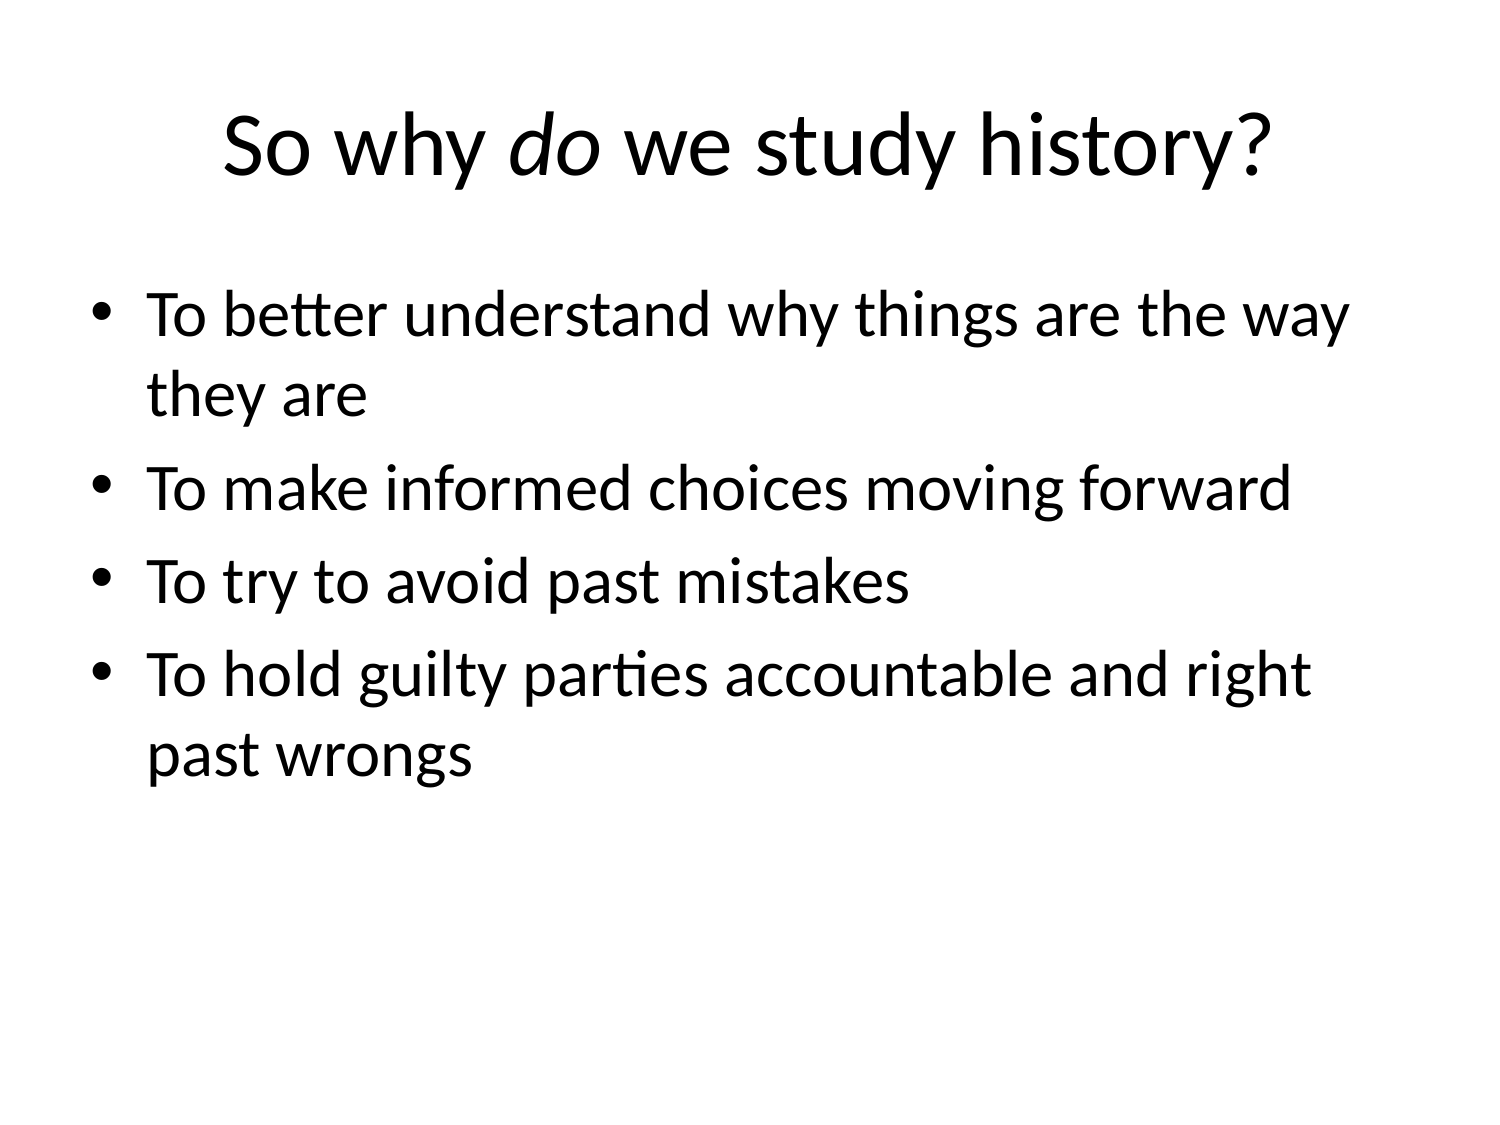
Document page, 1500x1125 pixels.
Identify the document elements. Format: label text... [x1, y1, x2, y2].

title So why do we study history? [75, 45, 1425, 233]
list To better understand why things are the way they are To make informed choices moving forward To try to avoid past mistakes To hold guilty parties accountable and right past wrongs [75, 262, 1425, 1005]
